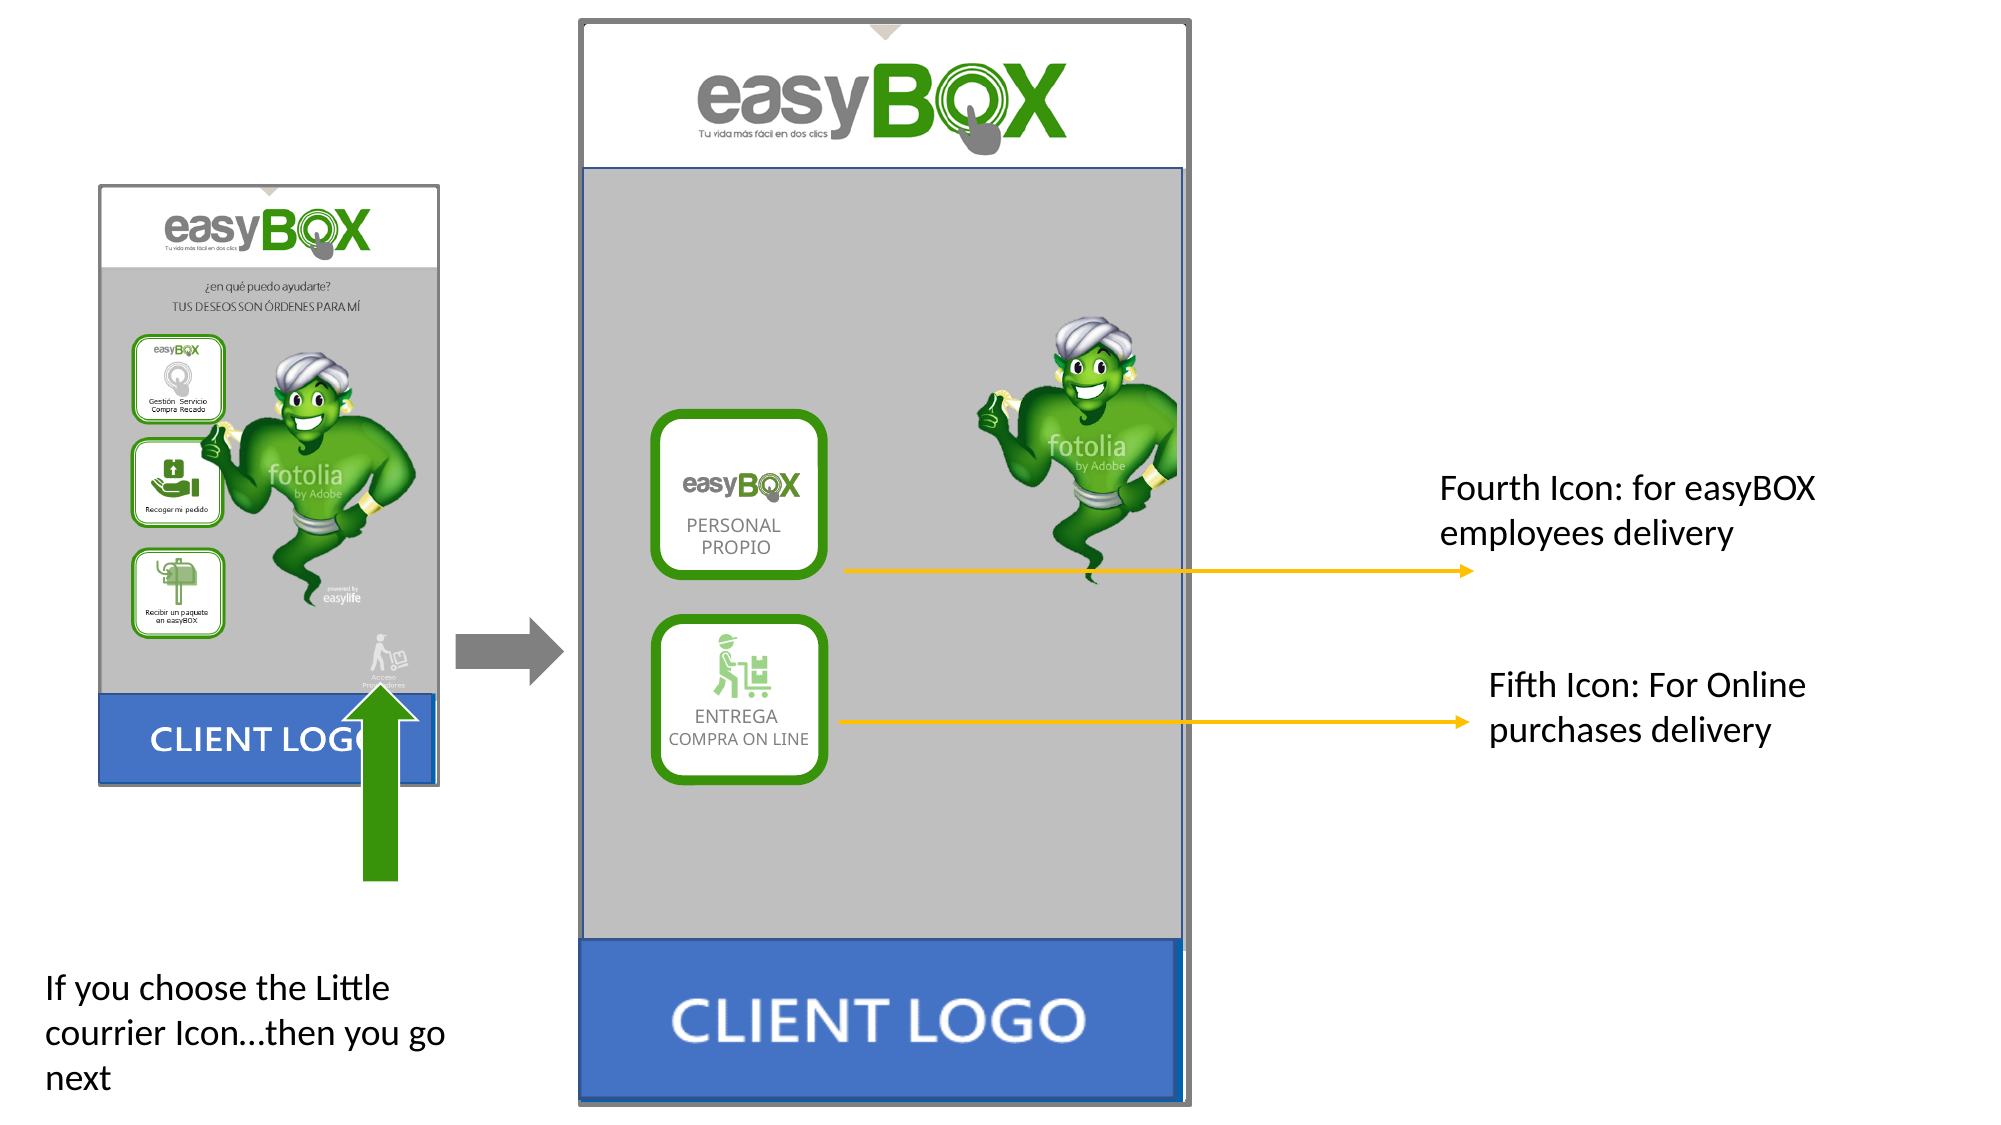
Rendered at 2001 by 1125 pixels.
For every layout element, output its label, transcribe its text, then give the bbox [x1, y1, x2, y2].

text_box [637, 618, 836, 781]
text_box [578, 18, 1240, 1107]
text_box If you choose the Little courrier Icon…then you go next [30, 956, 467, 1106]
picture [916, 572, 1177, 623]
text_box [97, 184, 467, 787]
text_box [637, 413, 836, 590]
text_box [467, 611, 568, 692]
picture [916, 283, 1177, 571]
text_box Fifth Icon: For Online purchases delivery [1474, 652, 1911, 758]
text_box Fourth Icon: for easyBOX employees delivery [1425, 455, 1862, 561]
text_box [360, 787, 401, 884]
